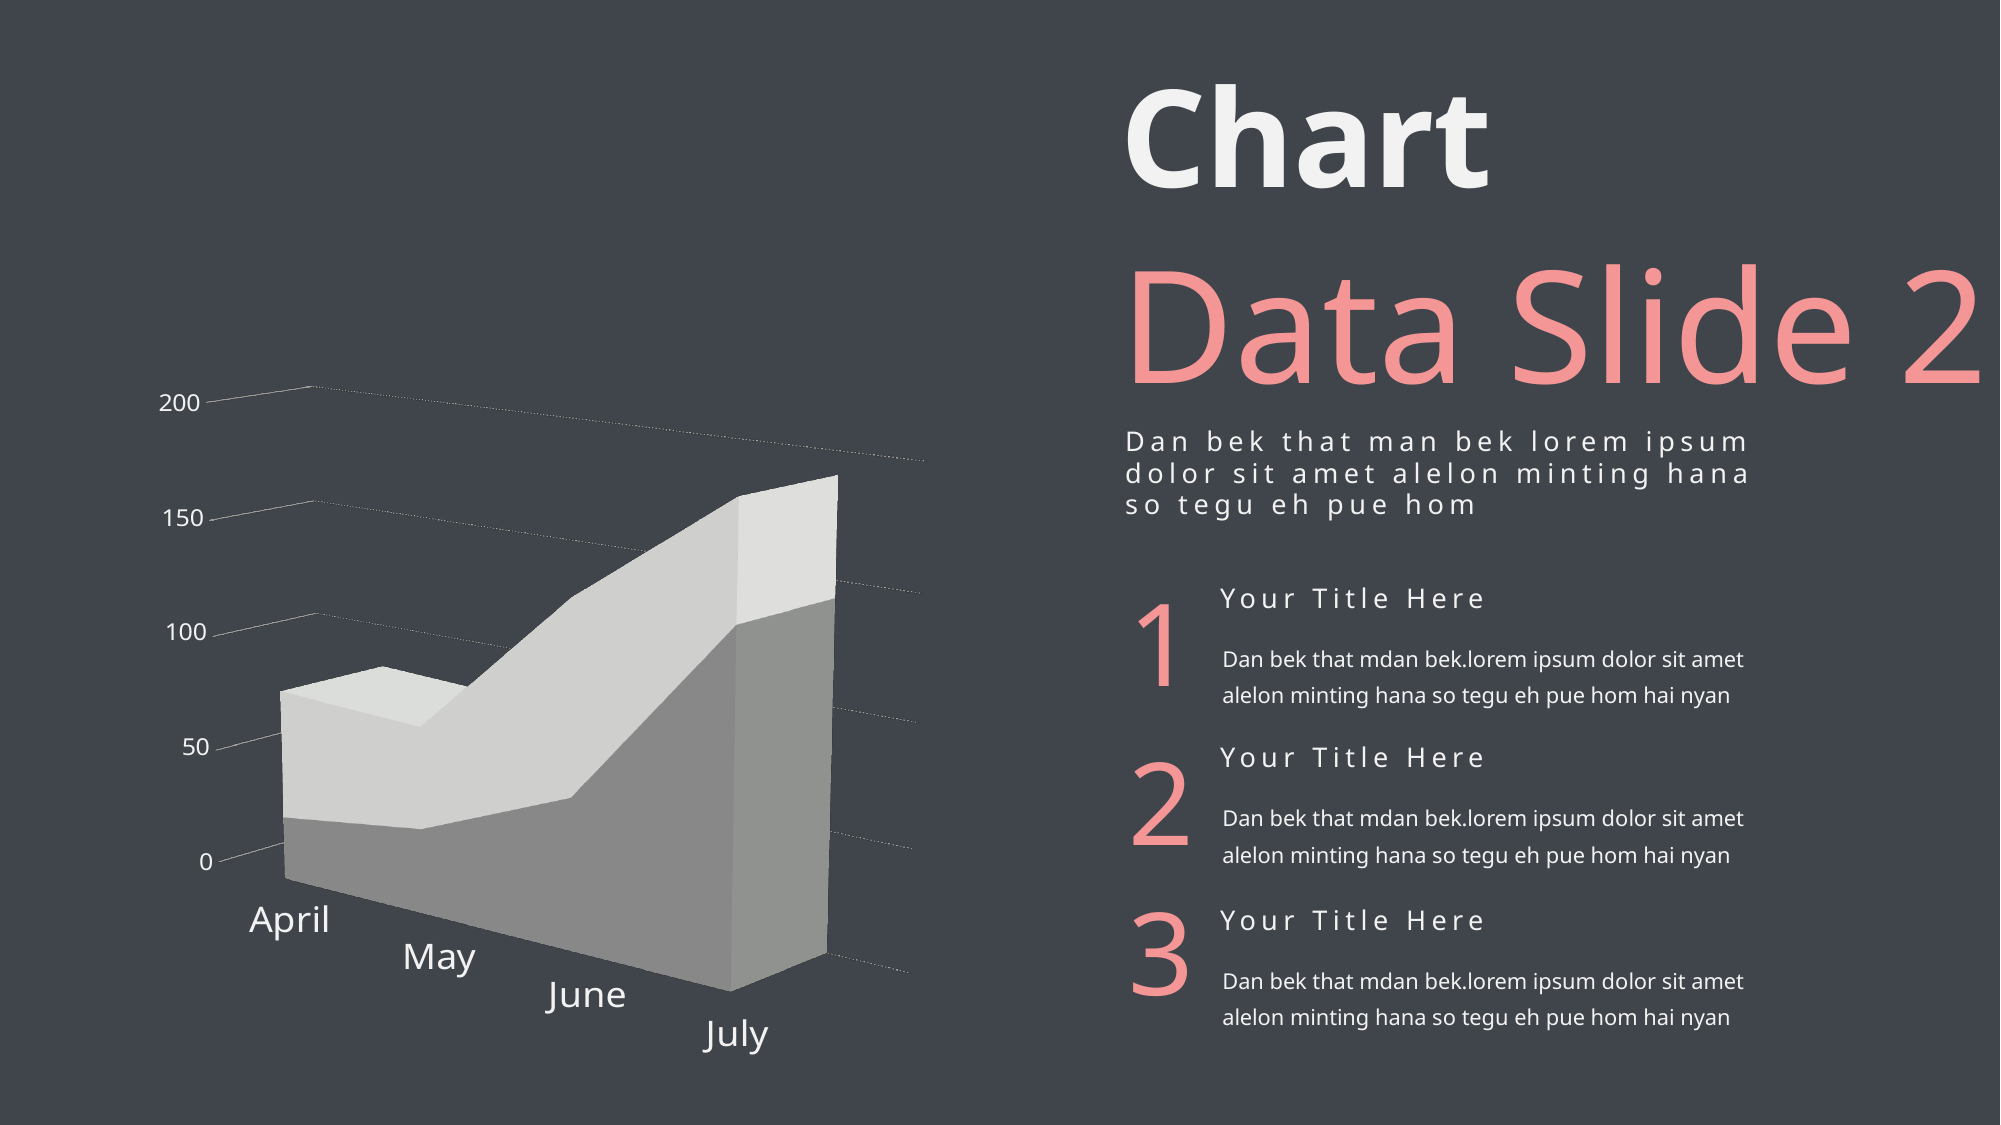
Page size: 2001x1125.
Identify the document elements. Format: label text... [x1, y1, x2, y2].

text_box Dan bek that mdan bek.lorem ipsum dolor sit amet alelon minting hana so tegu eh pue hom hai nyan [1218, 952, 1794, 1035]
text_box Your Title Here [1216, 577, 1522, 619]
text_box 3 [1124, 876, 1206, 1023]
text_box Chart [1116, 48, 1702, 219]
text_box Your Title Here [1216, 899, 1522, 941]
text_box Dan bek that man bek lorem ipsum dolor sit amet alelon minting hana so tegu eh pue hom [1120, 421, 1782, 524]
text_box Dan bek that mdan bek.lorem ipsum dolor sit amet alelon minting hana so tegu eh pue hom hai nyan [1218, 630, 1794, 713]
text_box 2 [1124, 726, 1206, 873]
text_box Dan bek that mdan bek.lorem ipsum dolor sit amet alelon minting hana so tegu eh pue hom hai nyan [1218, 790, 1794, 872]
text_box Data Slide 2 [1116, 223, 2000, 419]
text_box 1 [1124, 567, 1197, 714]
chart [128, 378, 995, 1057]
text_box Your Title Here [1216, 735, 1522, 777]
